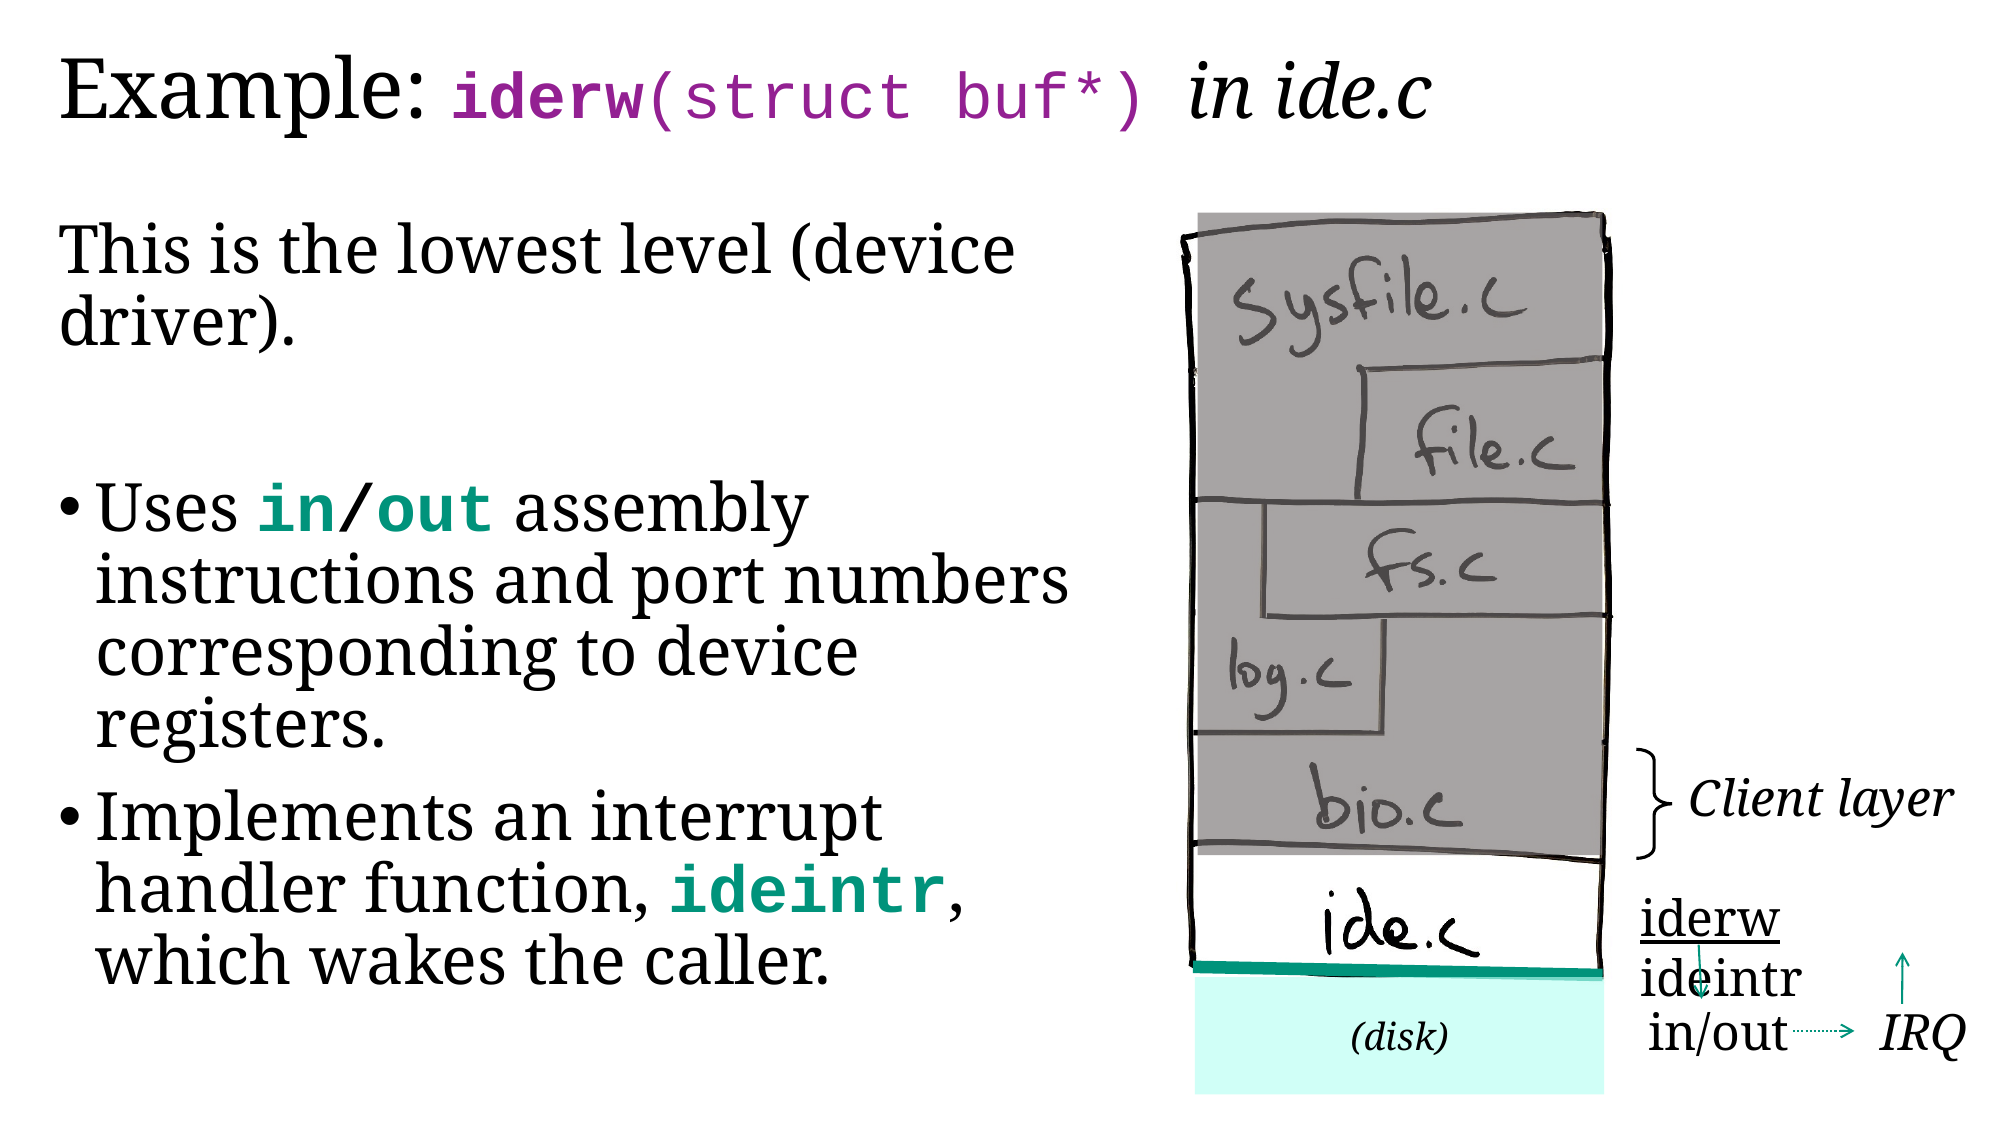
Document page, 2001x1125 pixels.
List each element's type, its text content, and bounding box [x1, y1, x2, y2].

text_box iderw ideintr [1625, 878, 1985, 1014]
text_box Client layer [1674, 759, 2000, 834]
picture [1176, 208, 1623, 985]
list This is the lowest level (device driver). Uses in/out assembly instructions and port numbers corresponding to device registers. Implements an interrupt handler function, ideintr, which wakes the caller. [43, 208, 1117, 1101]
title Example: iderw(struct buf*) in ide.c [43, 25, 1953, 158]
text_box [1192, 966, 1603, 975]
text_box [1698, 944, 1702, 1000]
text_box in/out IRQ [1633, 993, 2000, 1068]
text_box [1636, 748, 1672, 859]
text_box (disk) [1194, 985, 1605, 1095]
